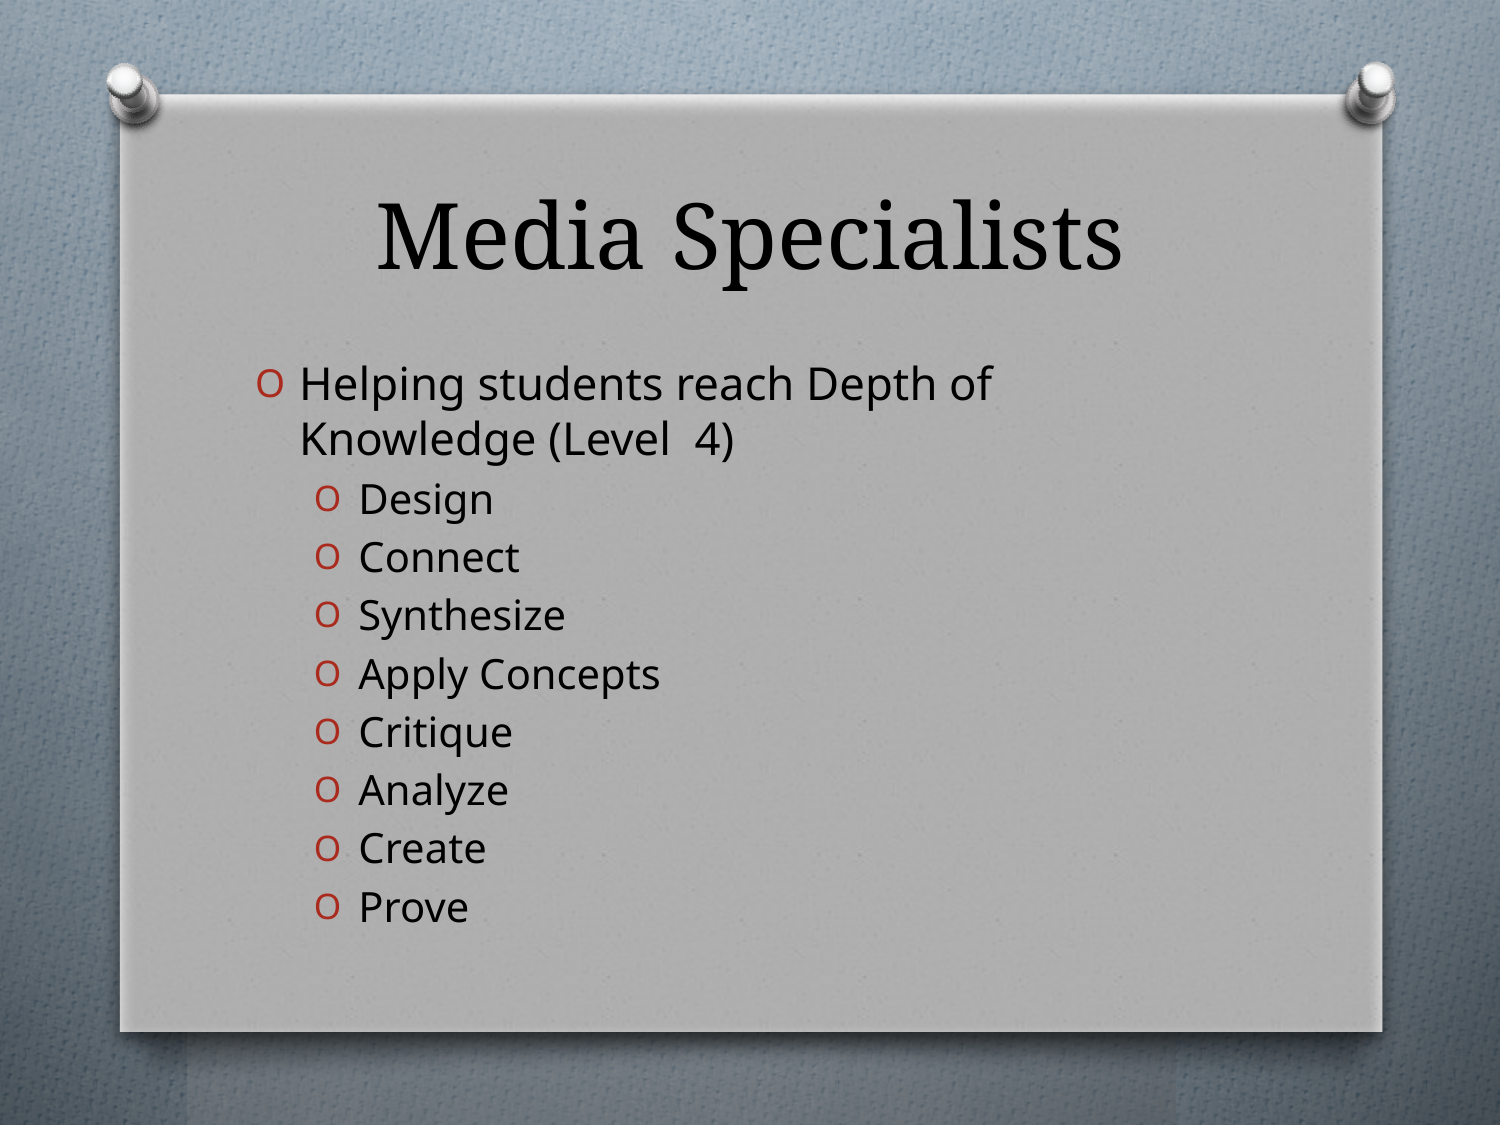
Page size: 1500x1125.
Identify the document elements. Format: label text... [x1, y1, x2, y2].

picture [75, 29, 198, 153]
picture [1317, 35, 1439, 156]
title Media Specialists [179, 134, 1323, 332]
list Helping students reach Depth of Knowledge (Level 4) Design Connect Synthesize Apply Concepts Critique Analyze Create Prove [240, 347, 1257, 939]
